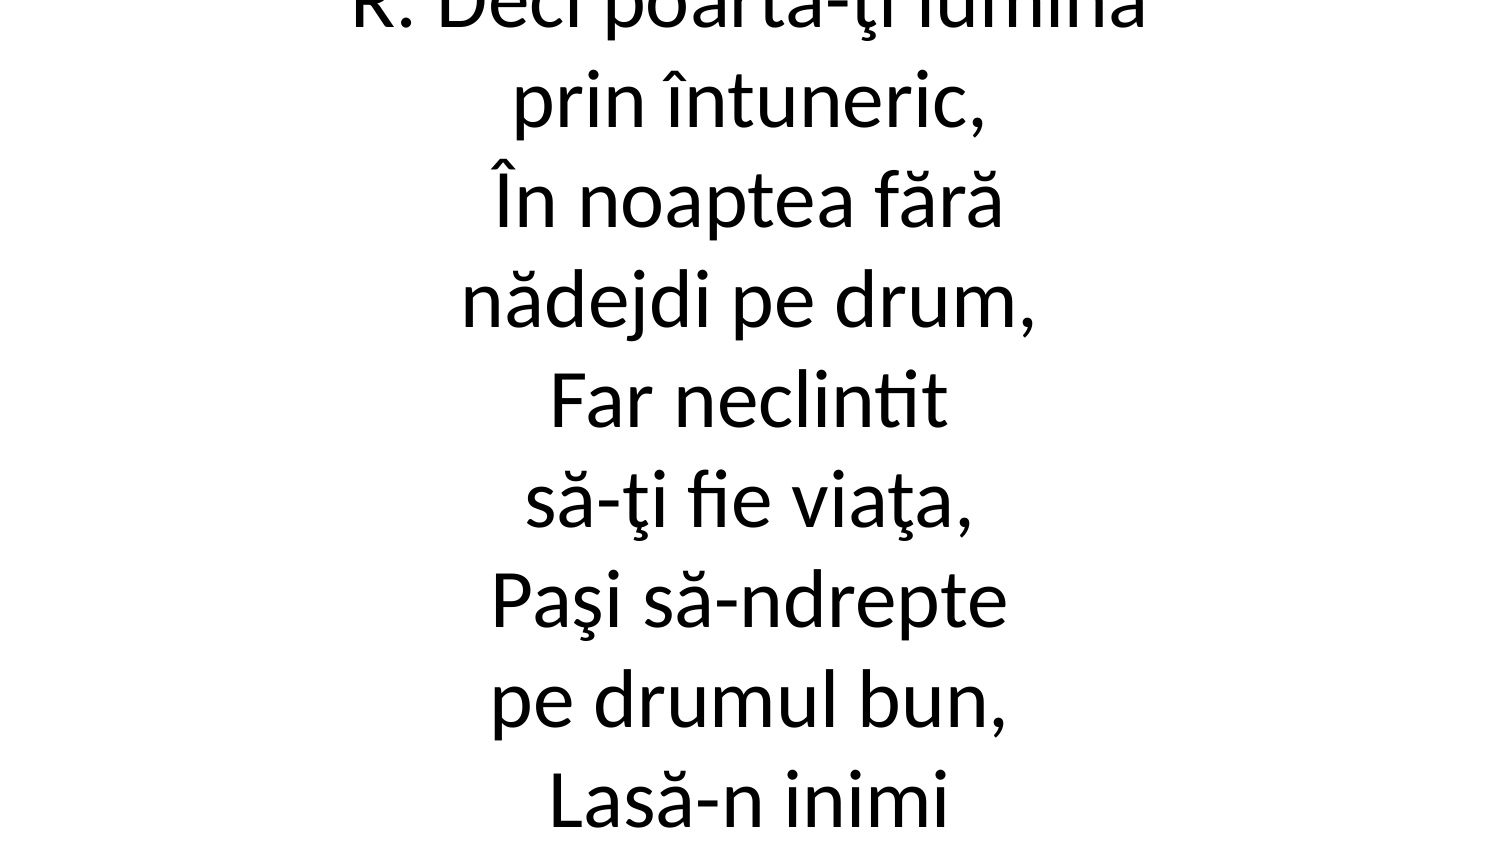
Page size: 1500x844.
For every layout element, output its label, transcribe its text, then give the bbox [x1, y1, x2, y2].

text_box R: Deci poartă-ţi lumina prin întuneric, În noaptea fără nădejdi pe drum, Far neclintit să-ţi fie viaţa, Paşi să-ndrepte pe drumul bun, Lasă-n inimi un dor de cer! [335, 0, 1165, 844]
